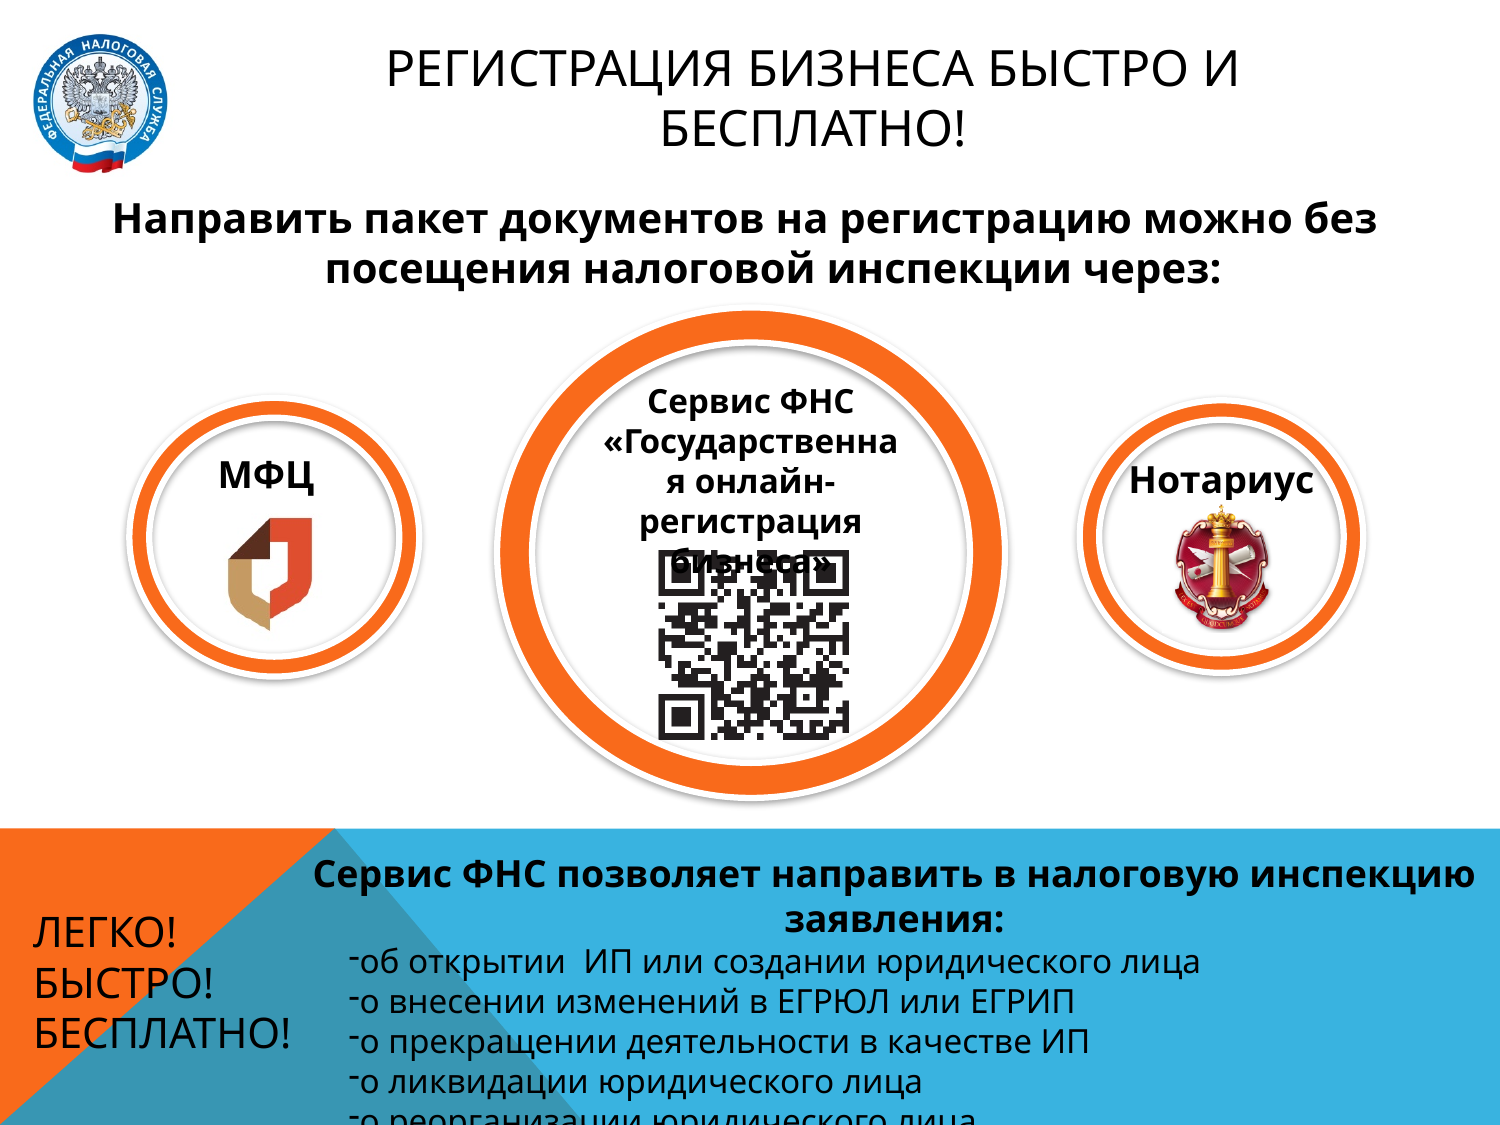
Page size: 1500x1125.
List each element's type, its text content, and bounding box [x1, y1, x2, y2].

picture [1161, 500, 1281, 633]
text_box Нотариуса [1109, 449, 1334, 554]
text_box Направить пакет документов на регистрацию можно без посещения налоговой инспекции через: [47, 184, 1442, 303]
text_box Сервис ФНС позволяет направить в налоговую инспекцию заявления: об открытии ИП или создании юридического лица о внесении изменений в ЕГРЮЛ или ЕГРИП о прекращении деятельности в качестве ИП о ликвидации юридического лица о реорганизации юридического лица [289, 842, 1500, 1125]
text_box [493, 304, 1009, 802]
text_box Сервис ФНС «Государственная онлайн-регистрация бизнеса» [585, 372, 917, 588]
text_box Регистрация бизнеса быстро и бесплатно! [216, 31, 1410, 162]
text_box МФЦ [188, 443, 354, 504]
text_box [1076, 397, 1367, 677]
picture [18, 7, 179, 195]
text_box легко! Быстро! Бесплатно! [18, 857, 289, 1059]
picture [643, 534, 869, 760]
text_box [126, 394, 423, 680]
picture [194, 499, 344, 649]
